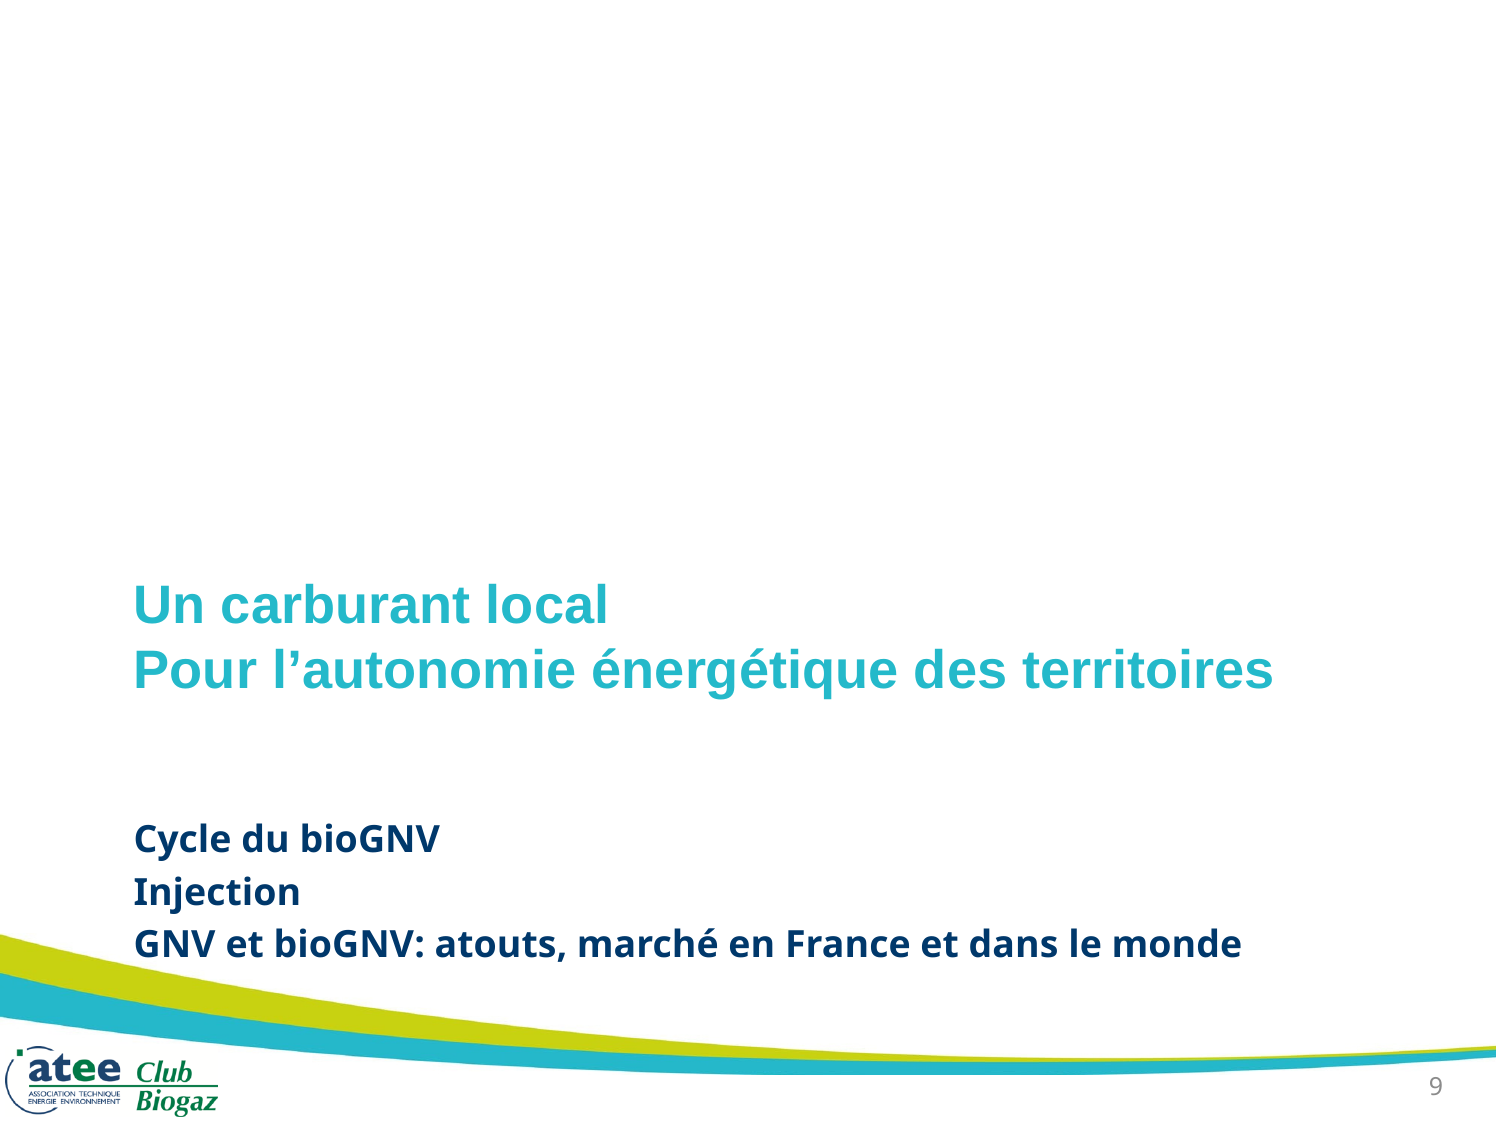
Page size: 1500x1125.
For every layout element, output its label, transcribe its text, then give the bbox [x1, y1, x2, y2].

title Un carburant local Pour l’autonomie énergétique des territoires [118, 561, 1394, 784]
list Cycle du bioGNV Injection GNV et bioGNV: atouts, marché en France et dans le monde [118, 784, 1394, 973]
picture [0, 933, 1496, 1117]
